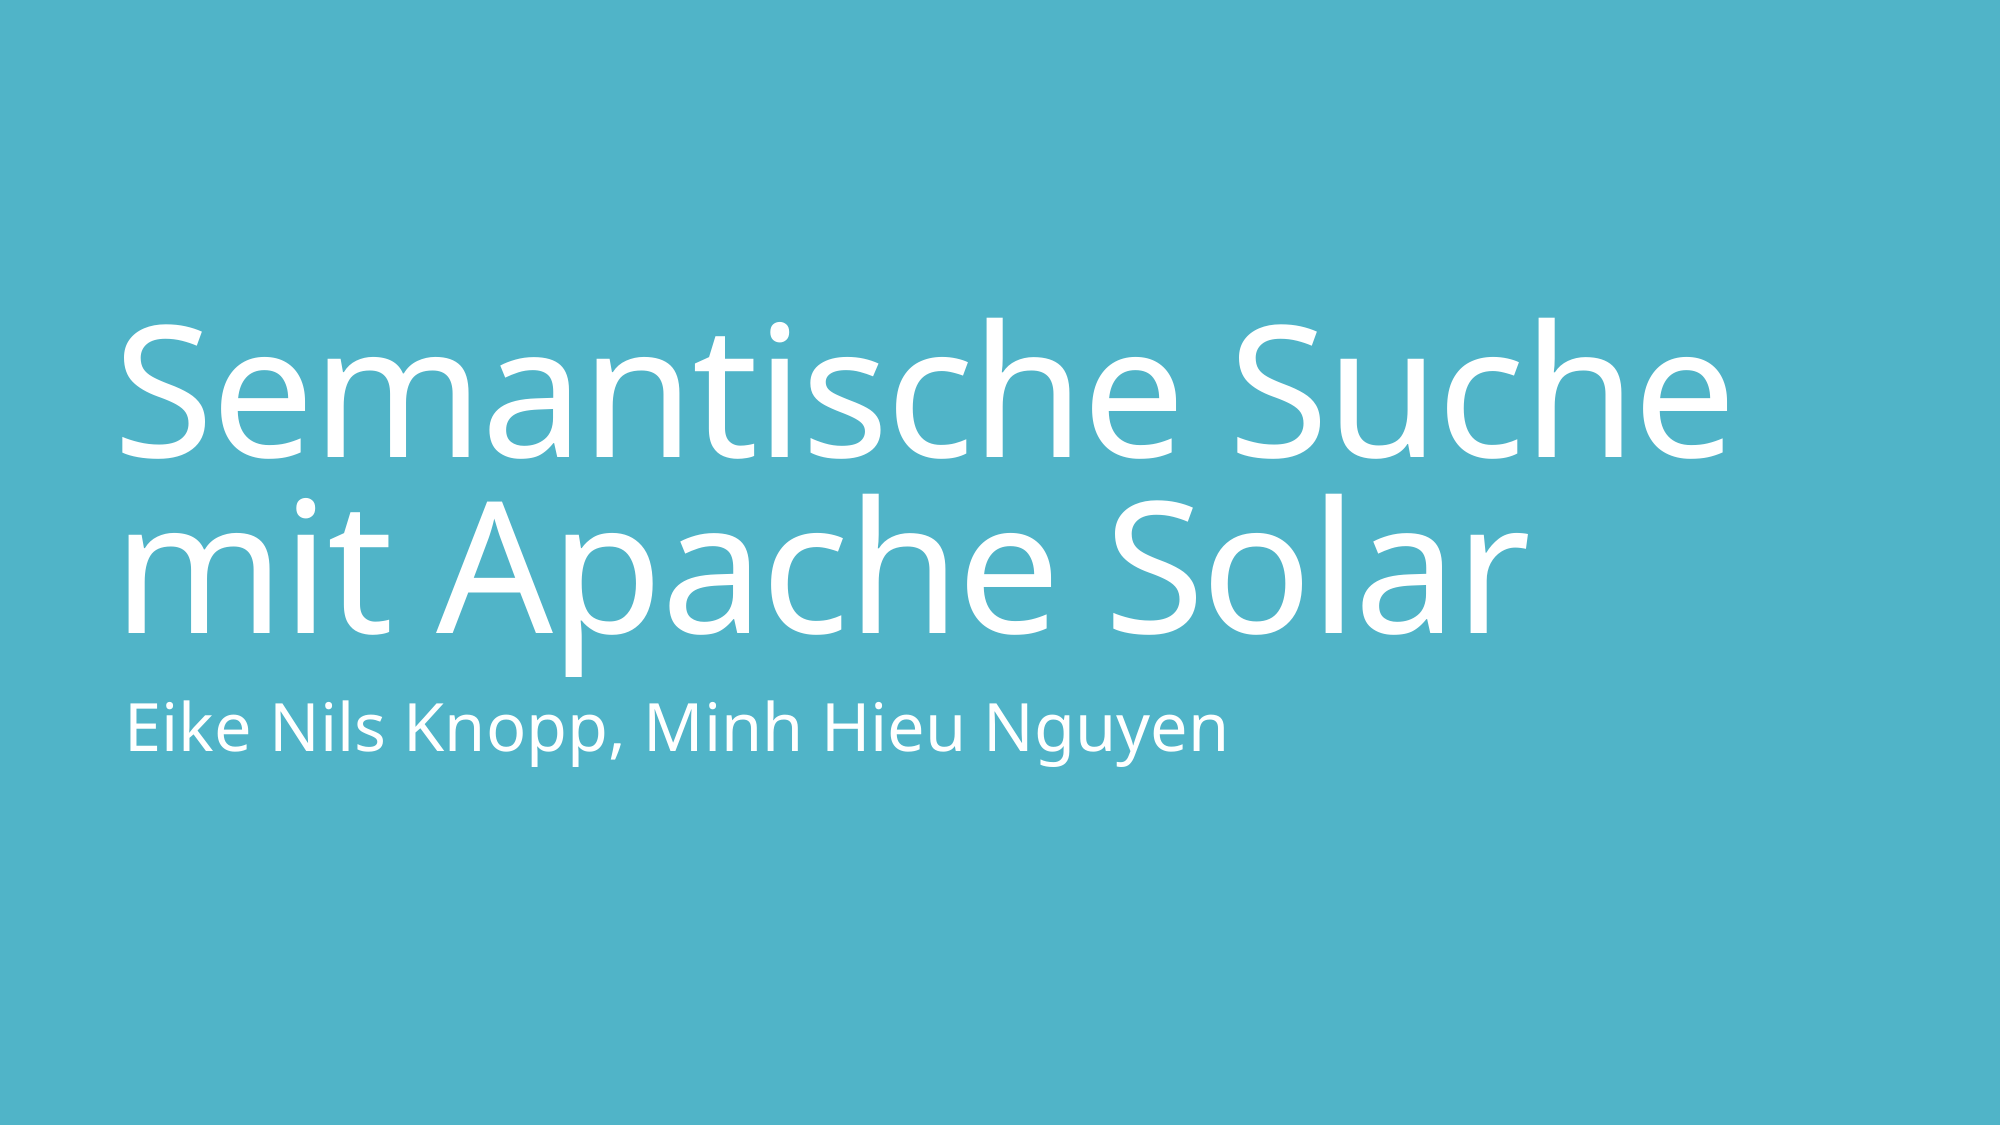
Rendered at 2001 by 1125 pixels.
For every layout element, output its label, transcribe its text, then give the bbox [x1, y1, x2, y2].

title Semantische Suche mit Apache Solar [98, 126, 1868, 677]
subtitle Eike Nils Knopp, Minh Hieu Nguyen [109, 690, 1624, 961]
